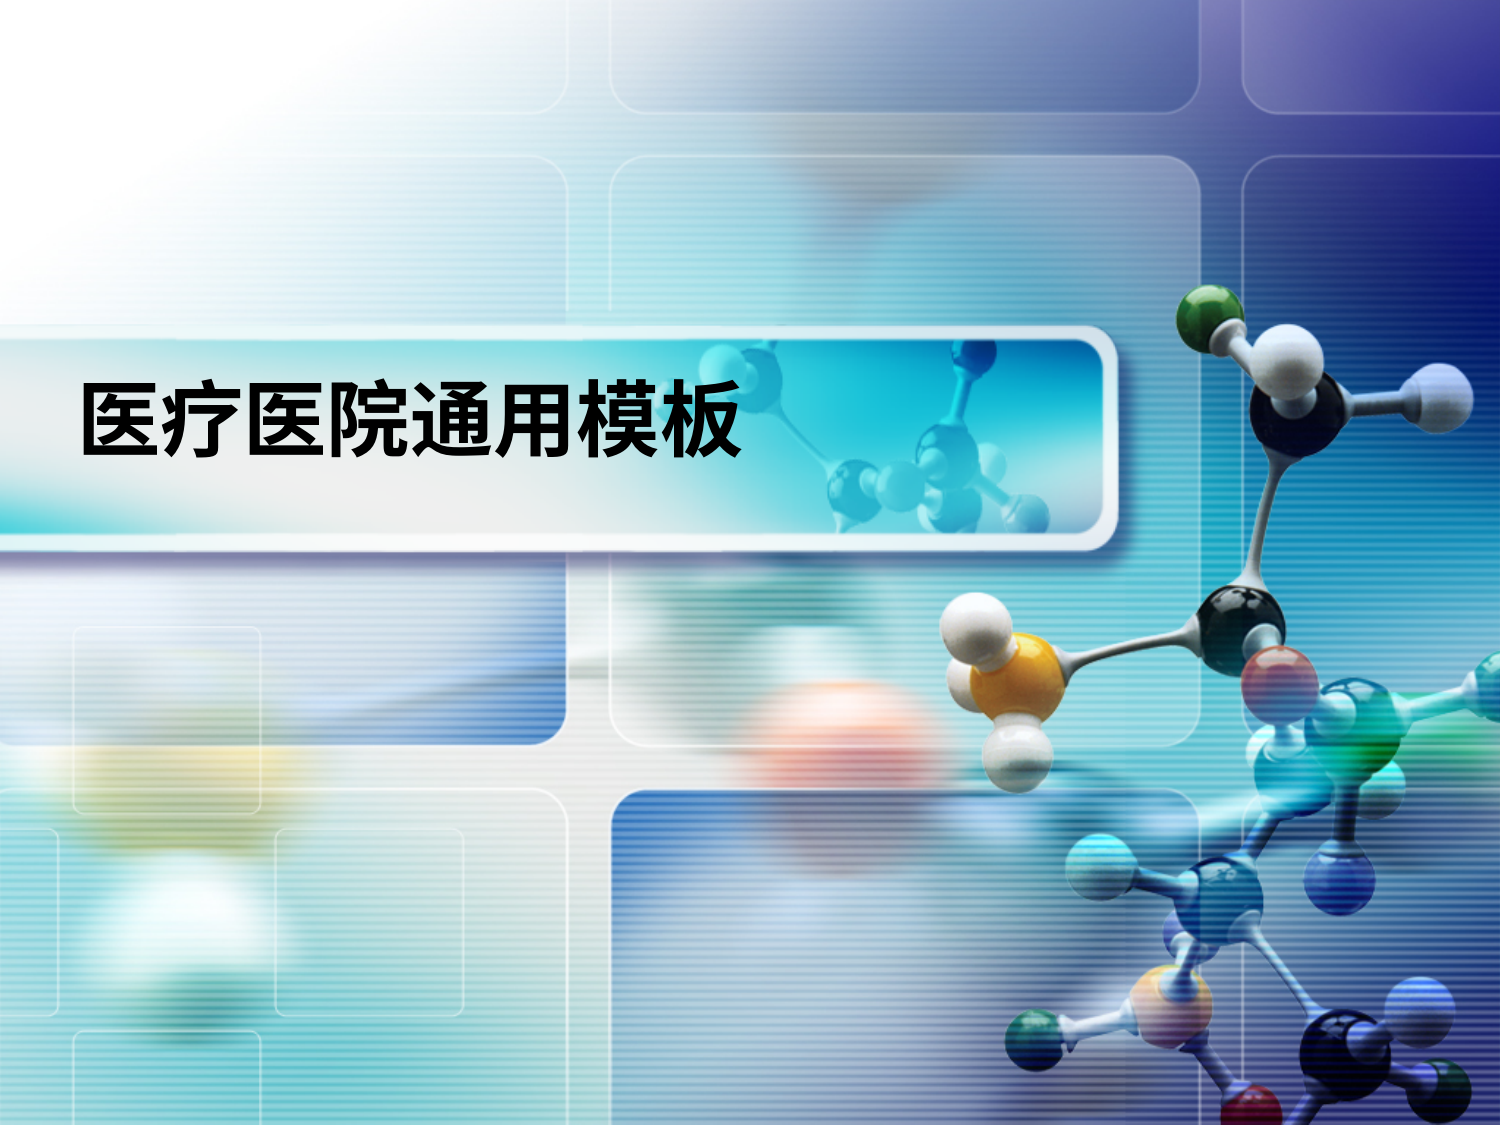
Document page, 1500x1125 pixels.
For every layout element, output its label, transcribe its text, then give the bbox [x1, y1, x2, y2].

title 医疗医院通用模板 [62, 358, 1051, 476]
picture [0, 0, 1500, 1125]
